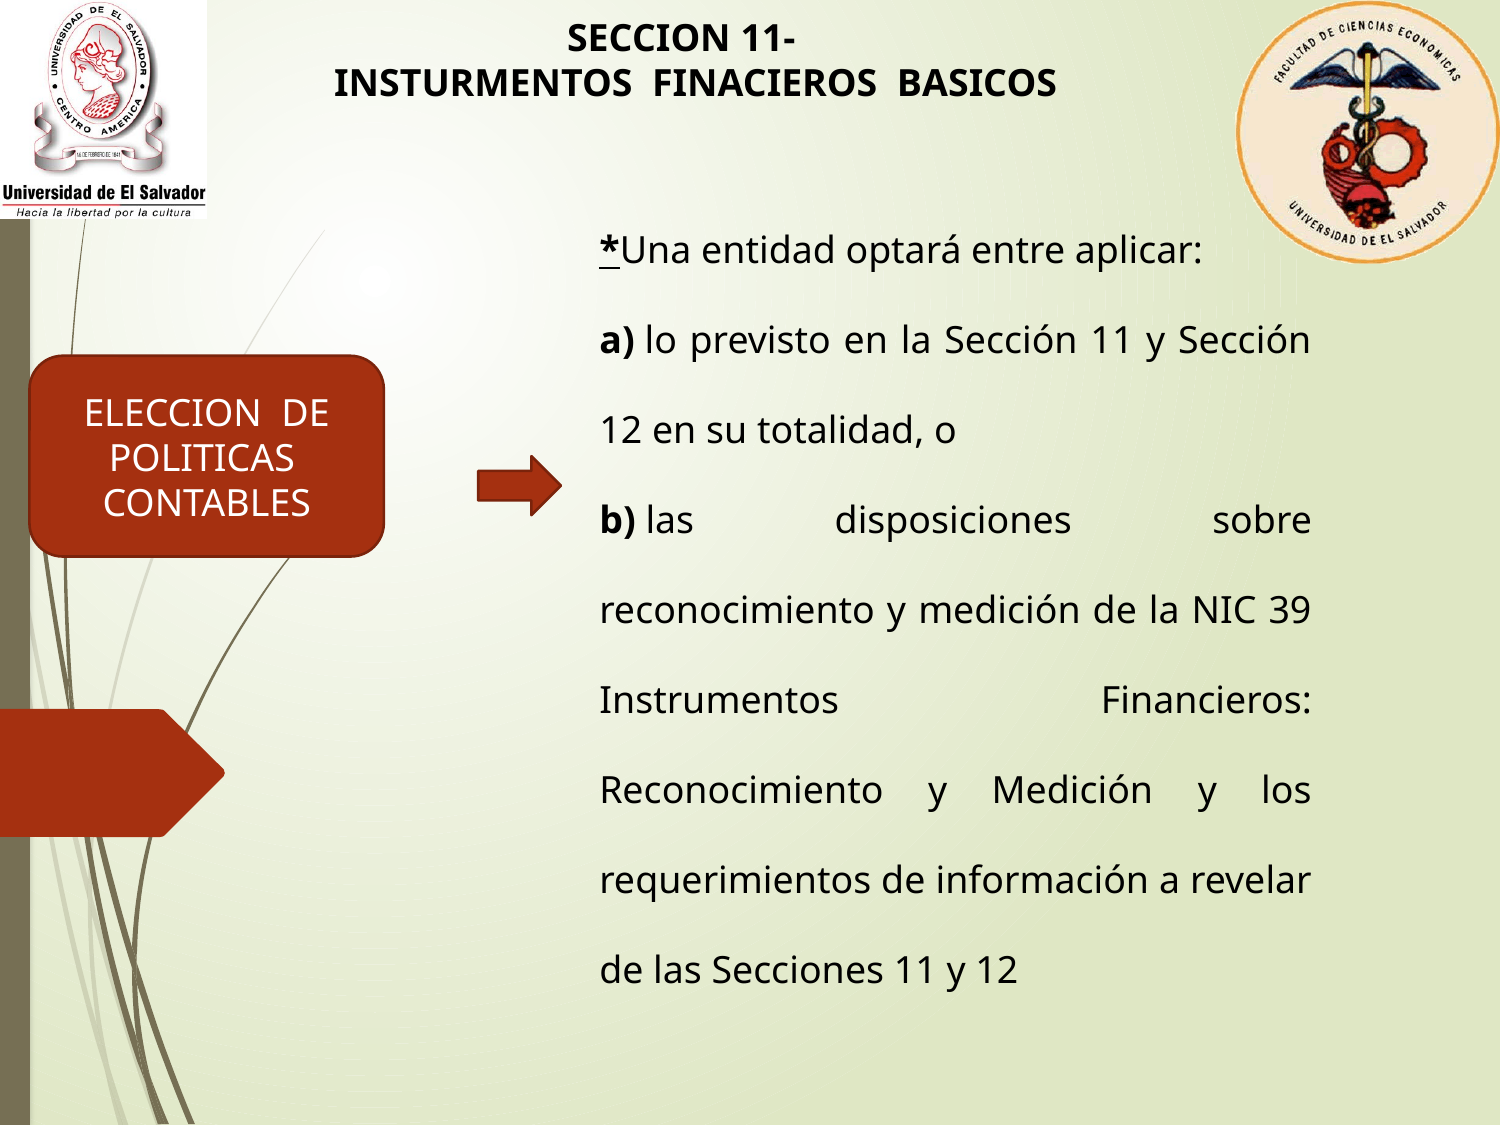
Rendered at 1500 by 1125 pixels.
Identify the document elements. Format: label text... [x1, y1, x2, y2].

text_box *Una entidad optará entre aplicar: a) lo previsto en la Sección 11 y Sección 12 en su totalidad, o b) las disposiciones sobre reconocimiento y medición de la NIC 39 Instrumentos Financieros: Reconocimiento y Medición y los requerimientos de información a revelar de las Secciones 11 y 12 [584, 173, 1328, 999]
text_box [476, 454, 562, 517]
text_box ELECCION DE POLITICAS CONTABLES [28, 354, 386, 558]
text_box SECCION 11- INSTURMENTOS FINACIEROS BASICOS [211, 6, 1183, 111]
picture [0, 0, 207, 219]
picture [1235, 0, 1500, 265]
